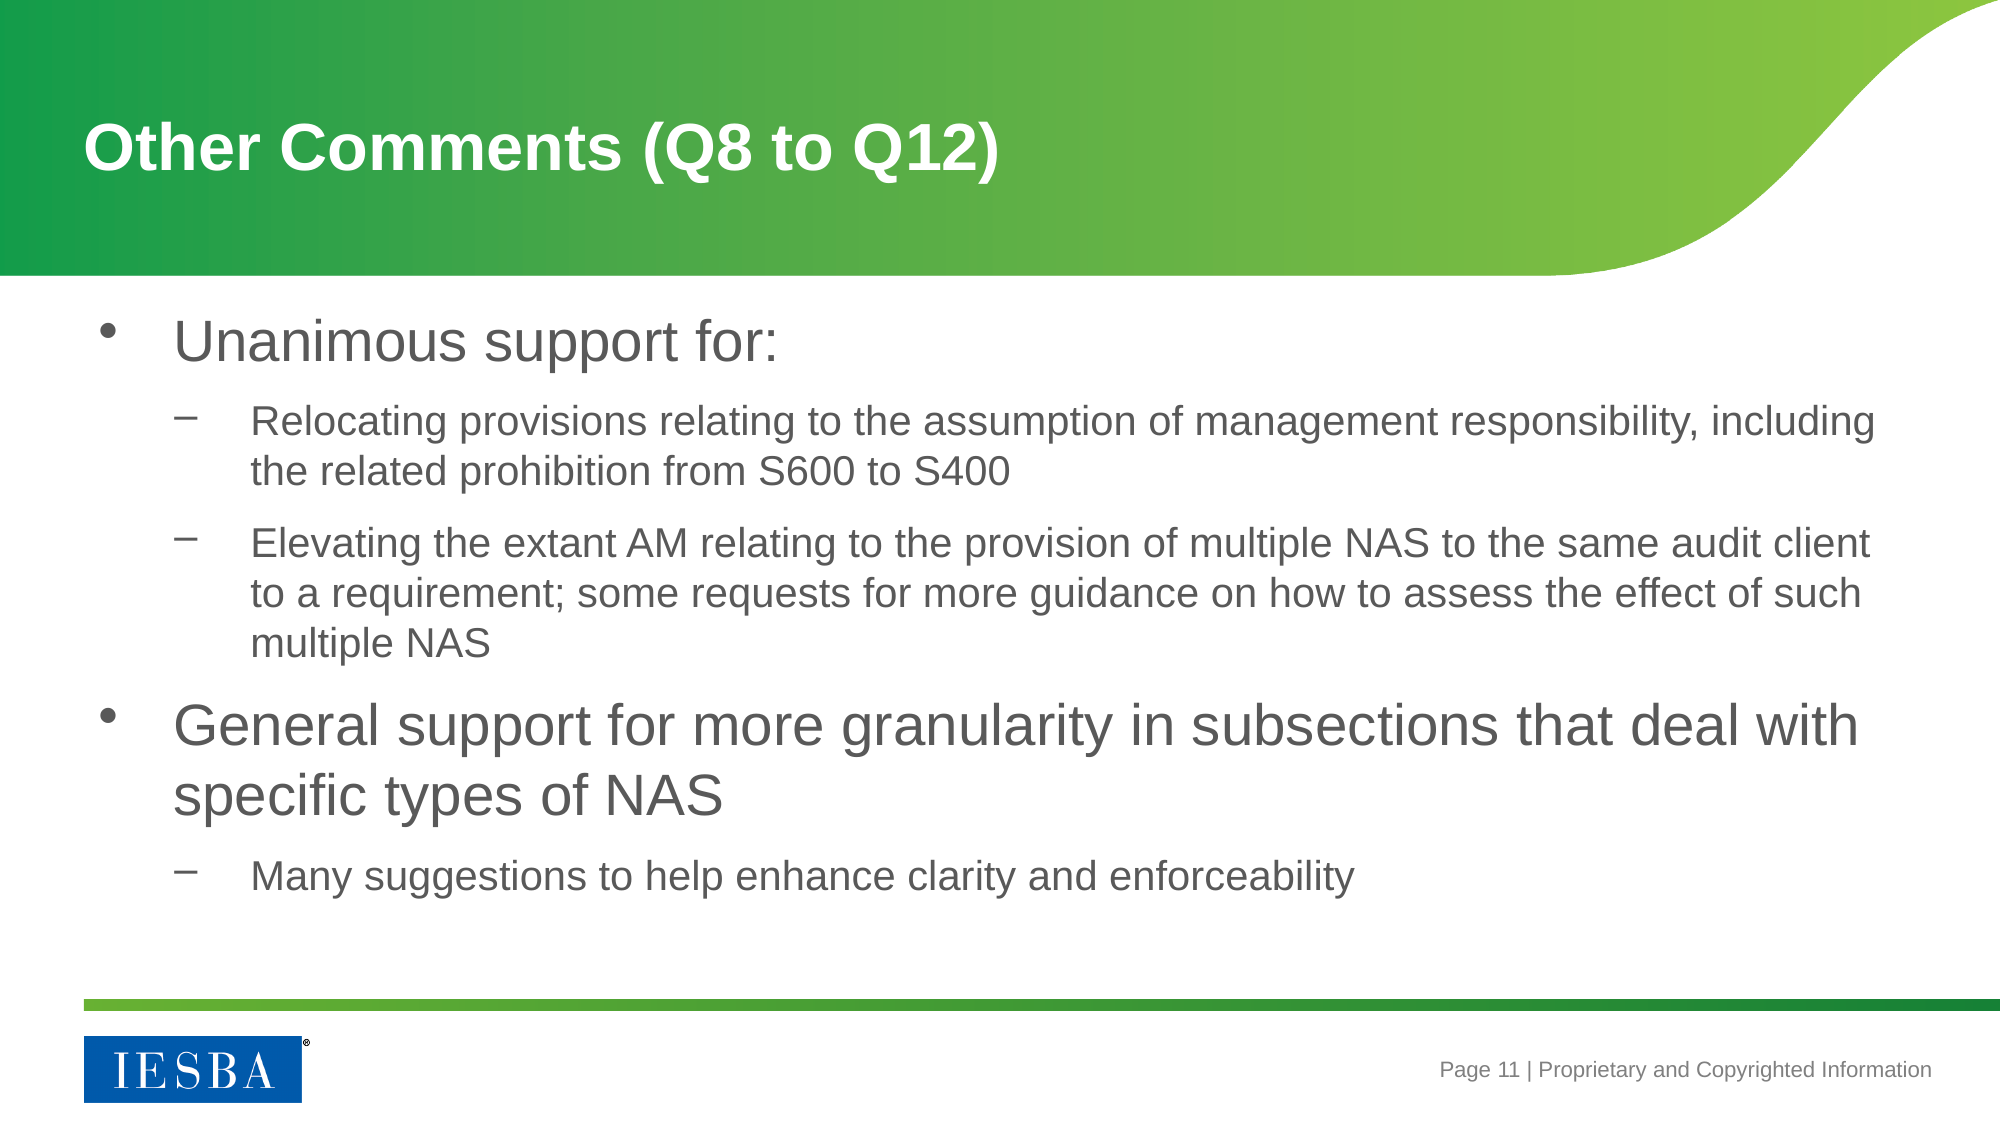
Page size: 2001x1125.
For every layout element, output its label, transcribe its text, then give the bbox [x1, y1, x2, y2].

picture [0, 0, 2000, 276]
list Unanimous support for: Relocating provisions relating to the assumption of management responsibility, including the related prohibition from S600 to S400 Elevating the extant AM relating to the provision of multiple NAS to the same audit client to a requirement; some requests for more guidance on how to assess the effect of such multiple NAS General support for more granularity in subsections that deal with specific types of NAS Many suggestions to help enhance clarity and enforceability [83, 295, 1925, 967]
title Other Comments (Q8 to Q12) [83, 99, 1734, 188]
picture [84, 1036, 310, 1103]
